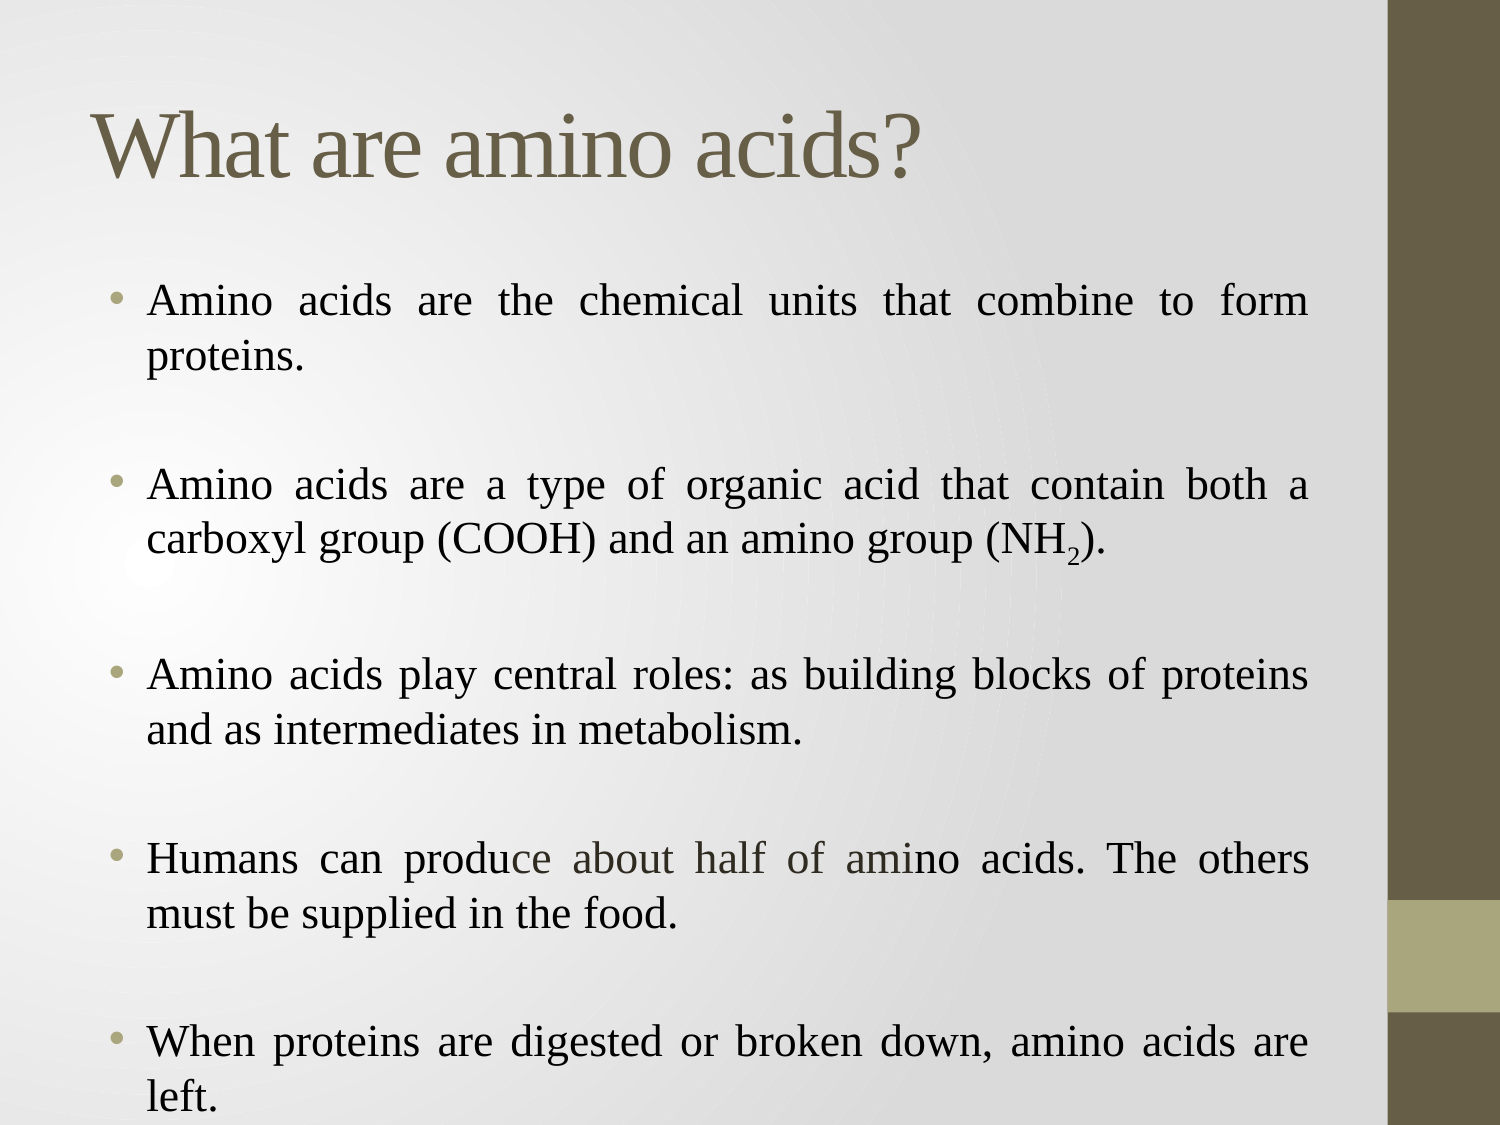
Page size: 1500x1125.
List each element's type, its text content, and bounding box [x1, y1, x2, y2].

title What are amino acids? [75, 45, 1325, 233]
list Amino acids are the chemical units that combine to form proteins. Amino acids are a type of organic acid that contain both a carboxyl group (COOH) and an amino group (NH2). Amino acids play central roles: as building blocks of proteins and as intermediates in metabolism. Humans can produce about half of amino acids. The others must be supplied in the food. When proteins are digested or broken down, amino acids are left. [75, 262, 1325, 1050]
